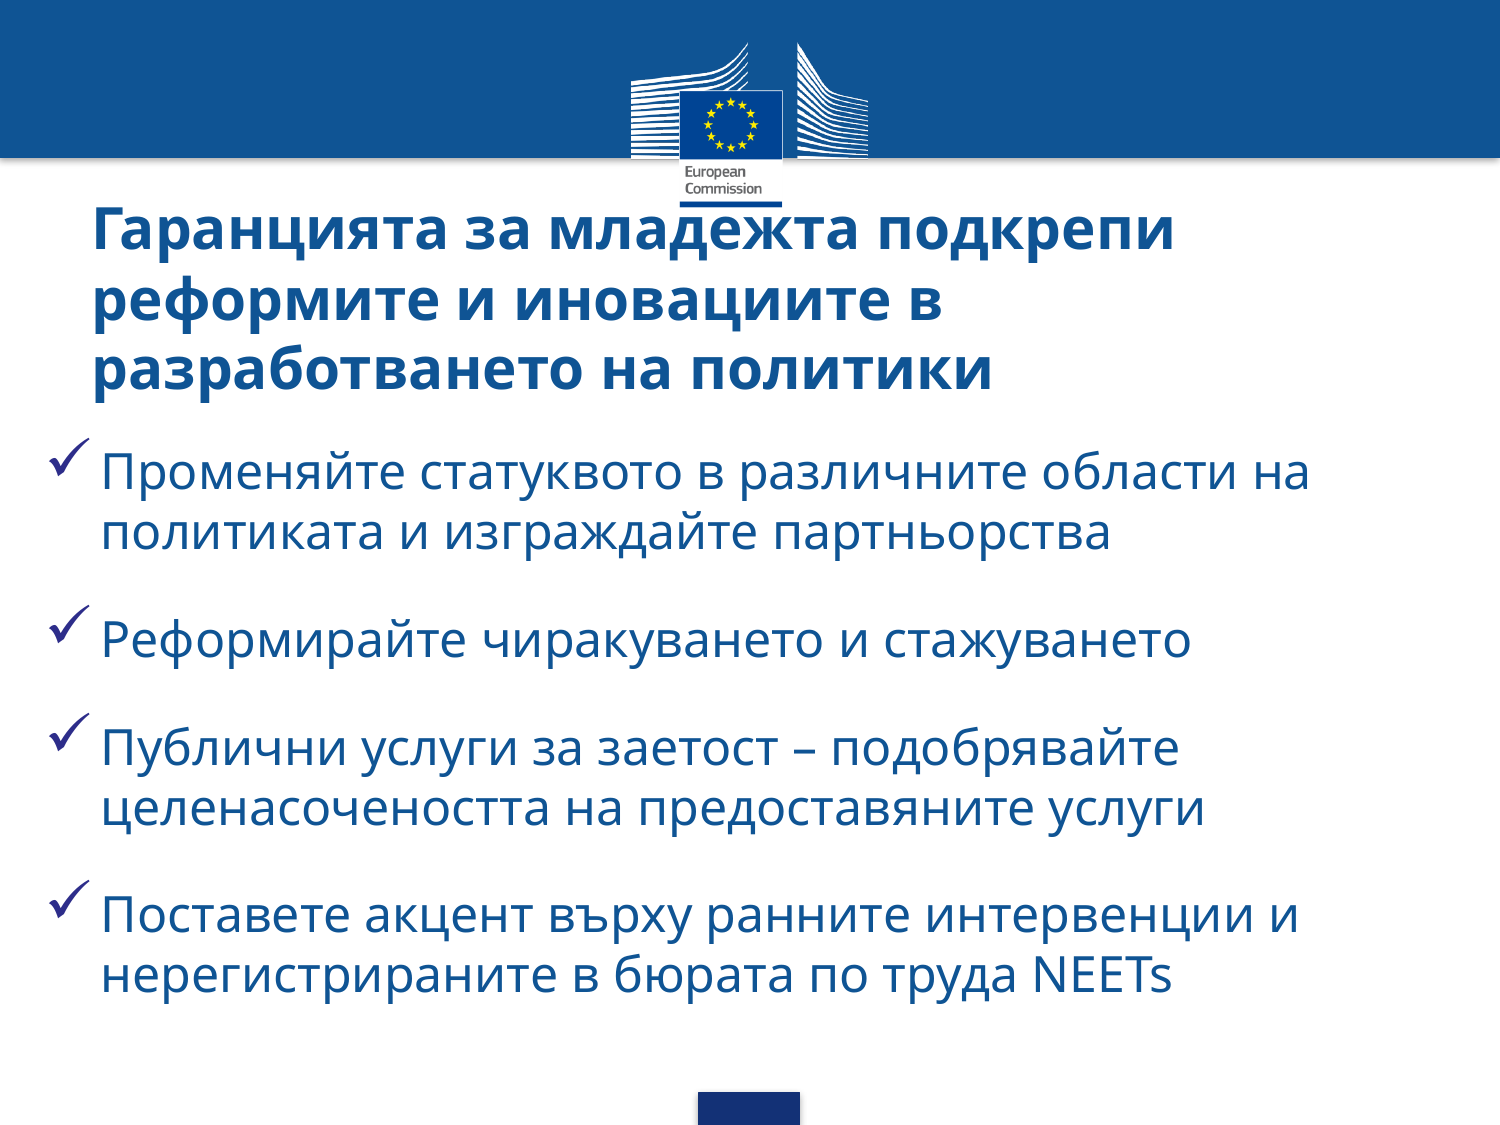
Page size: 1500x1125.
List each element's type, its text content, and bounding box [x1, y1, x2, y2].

list Променяйте статуквото в различните области на политиката и изграждайте партньорства Реформирайте чиракуването и стажуването Публични услуги за заетост – подобрявайте целенасочеността на предоставяните услуги Поставете акцент върху ранните интервенции и нерегистрираните в бюрата по труда NEETs [29, 432, 1471, 1071]
title Гаранцията за младежта подкрепи реформите и иновациите в разработването на политики [76, 207, 1436, 386]
picture [631, 42, 868, 207]
